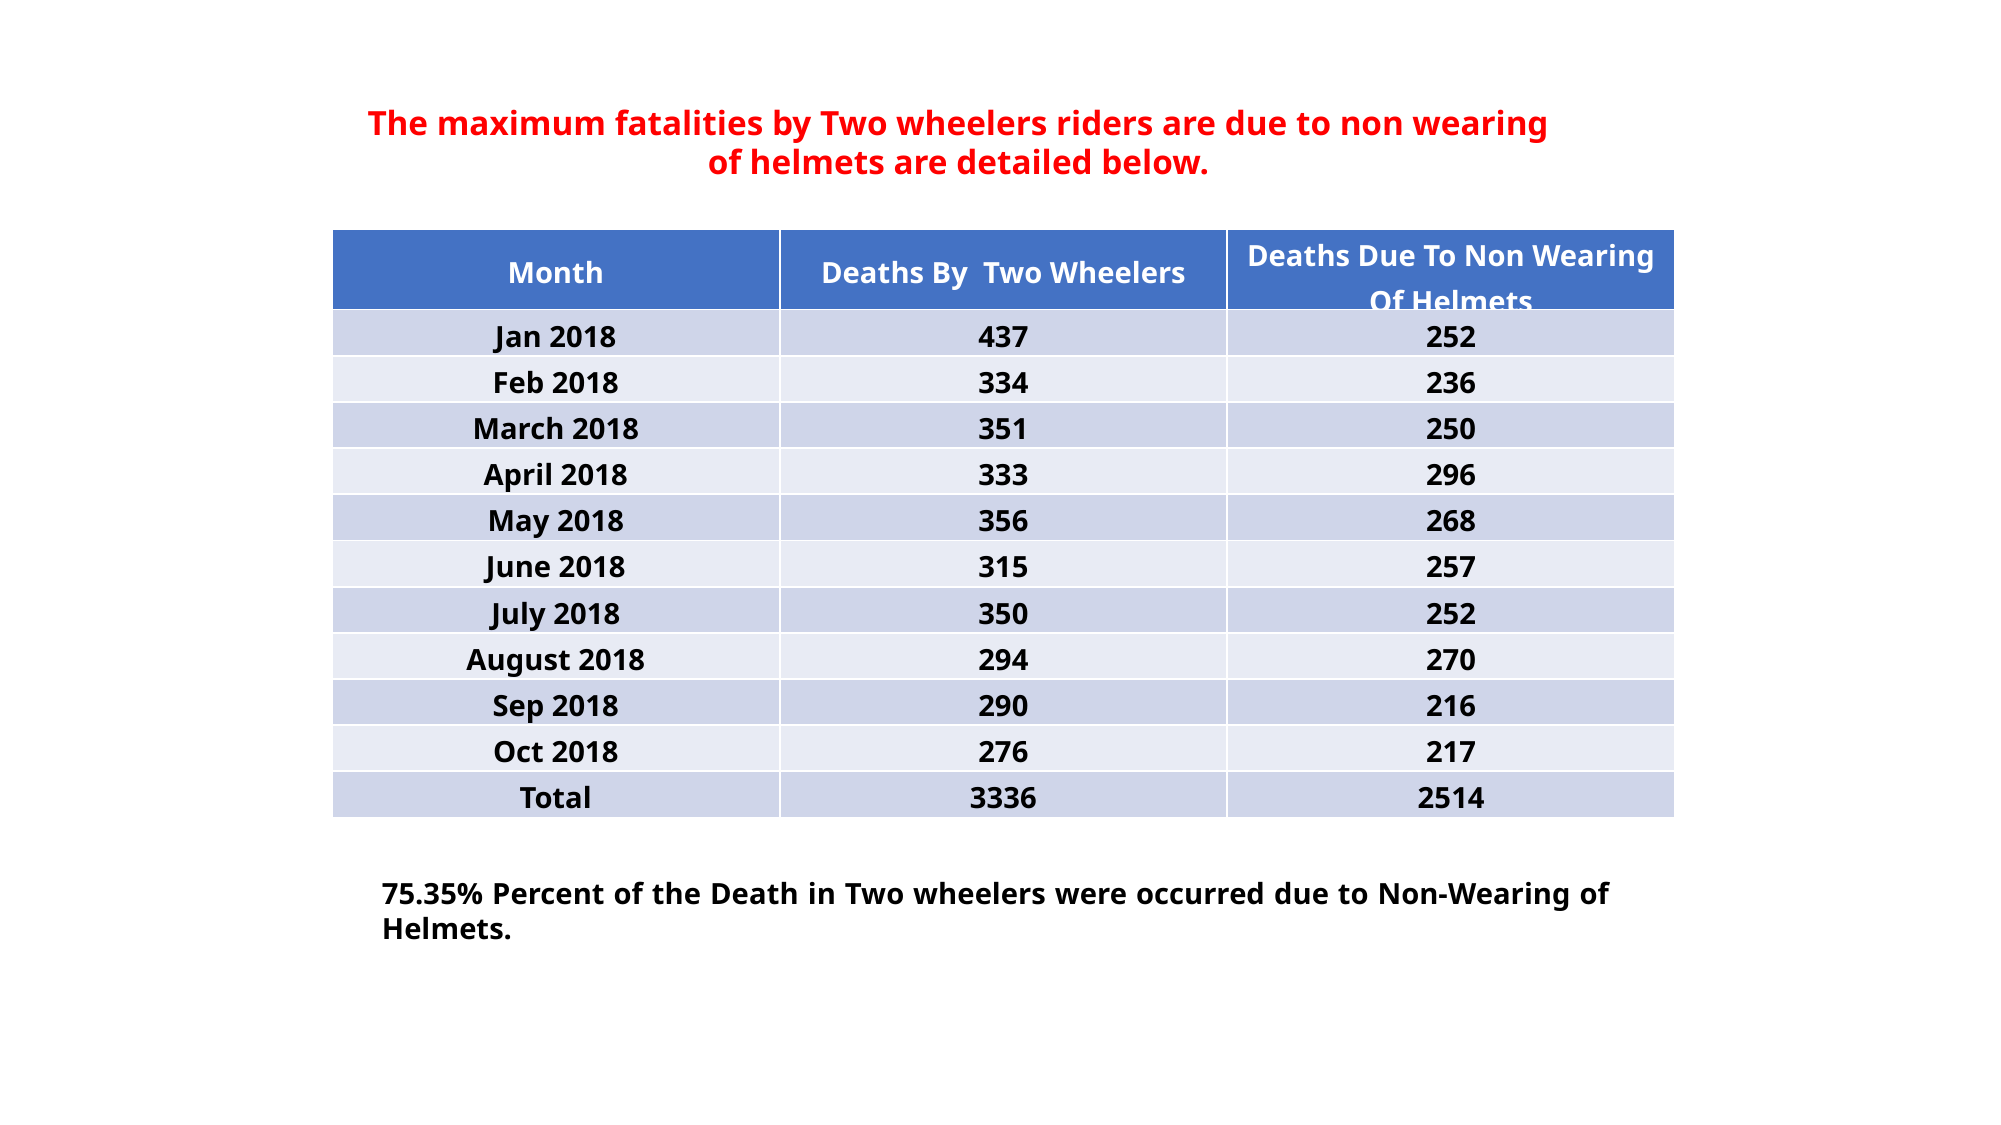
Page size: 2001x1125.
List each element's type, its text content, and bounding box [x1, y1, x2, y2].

table_cell Feb 2018 [333, 357, 779, 401]
table_cell 350 [781, 588, 1226, 632]
table_cell 276 [781, 726, 1226, 770]
table_cell June 2018 [333, 541, 779, 586]
table_cell 252 [1228, 588, 1674, 632]
table_cell August 2018 [333, 634, 779, 678]
table_cell 252 [1228, 310, 1674, 355]
table_cell 250 [1228, 403, 1674, 447]
table_cell 257 [1228, 541, 1674, 586]
table_cell 270 [1228, 634, 1674, 678]
table_cell 437 [781, 310, 1226, 355]
table_cell 351 [781, 403, 1226, 447]
table_cell 268 [1228, 495, 1674, 540]
table_header Deaths By Two Wheelers [781, 230, 1226, 309]
table_cell May 2018 [333, 495, 779, 540]
table_cell Sep 2018 [333, 680, 779, 724]
table_cell 356 [781, 495, 1226, 540]
table_cell Jan 2018 [333, 310, 779, 355]
table_cell 315 [781, 541, 1226, 586]
table_cell April 2018 [333, 449, 779, 493]
table_cell 2514 [1228, 772, 1674, 817]
table_cell 334 [781, 357, 1226, 401]
table_cell March 2018 [333, 403, 779, 447]
table_cell 296 [1228, 449, 1674, 493]
table_cell Oct 2018 [333, 726, 779, 770]
table_cell July 2018 [333, 588, 779, 632]
table_header Deaths Due To Non Wearing Of Helmets [1228, 230, 1674, 309]
table_cell 216 [1228, 680, 1674, 724]
table_cell 294 [781, 634, 1226, 678]
text_box The maximum fatalities by Two wheelers riders are due to non wearing of helmets are detailed below. [332, 94, 1586, 189]
table_cell 290 [781, 680, 1226, 724]
text_box 75.35% Percent of the Death in Two wheelers were occurred due to Non-Wearing of Helmets. [367, 867, 1625, 953]
table_cell 217 [1228, 726, 1674, 770]
table_cell 236 [1228, 357, 1674, 401]
table_cell 3336 [781, 772, 1226, 817]
table_cell 333 [781, 449, 1226, 493]
table_header Month [333, 230, 779, 309]
table_cell Total [333, 772, 779, 817]
